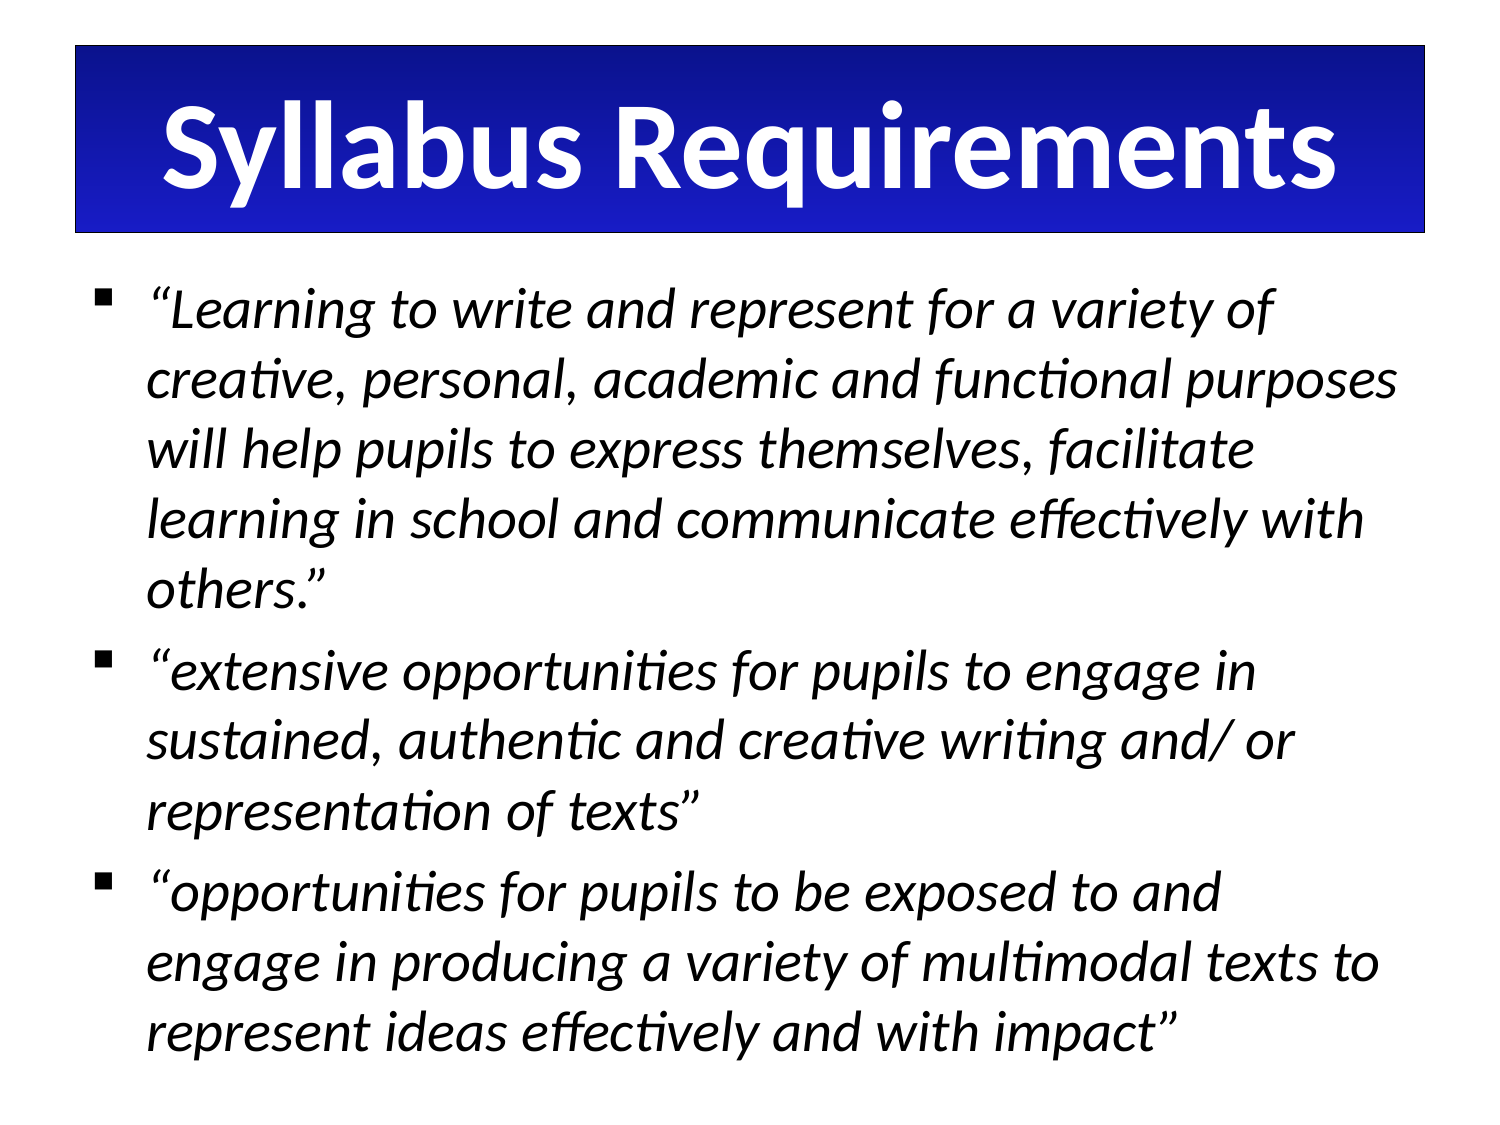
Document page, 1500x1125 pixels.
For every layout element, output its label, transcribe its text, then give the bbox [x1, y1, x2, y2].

title Syllabus Requirements [75, 45, 1425, 233]
list “Learning to write and represent for a variety of creative, personal, academic and functional purposes will help pupils to express themselves, facilitate learning in school and communicate effectively with others.” “extensive opportunities for pupils to engage in sustained, authentic and creative writing and/ or representation of texts” “opportunities for pupils to be exposed to and engage in producing a variety of multimodal texts to represent ideas effectively and with impact” [75, 262, 1425, 1059]
